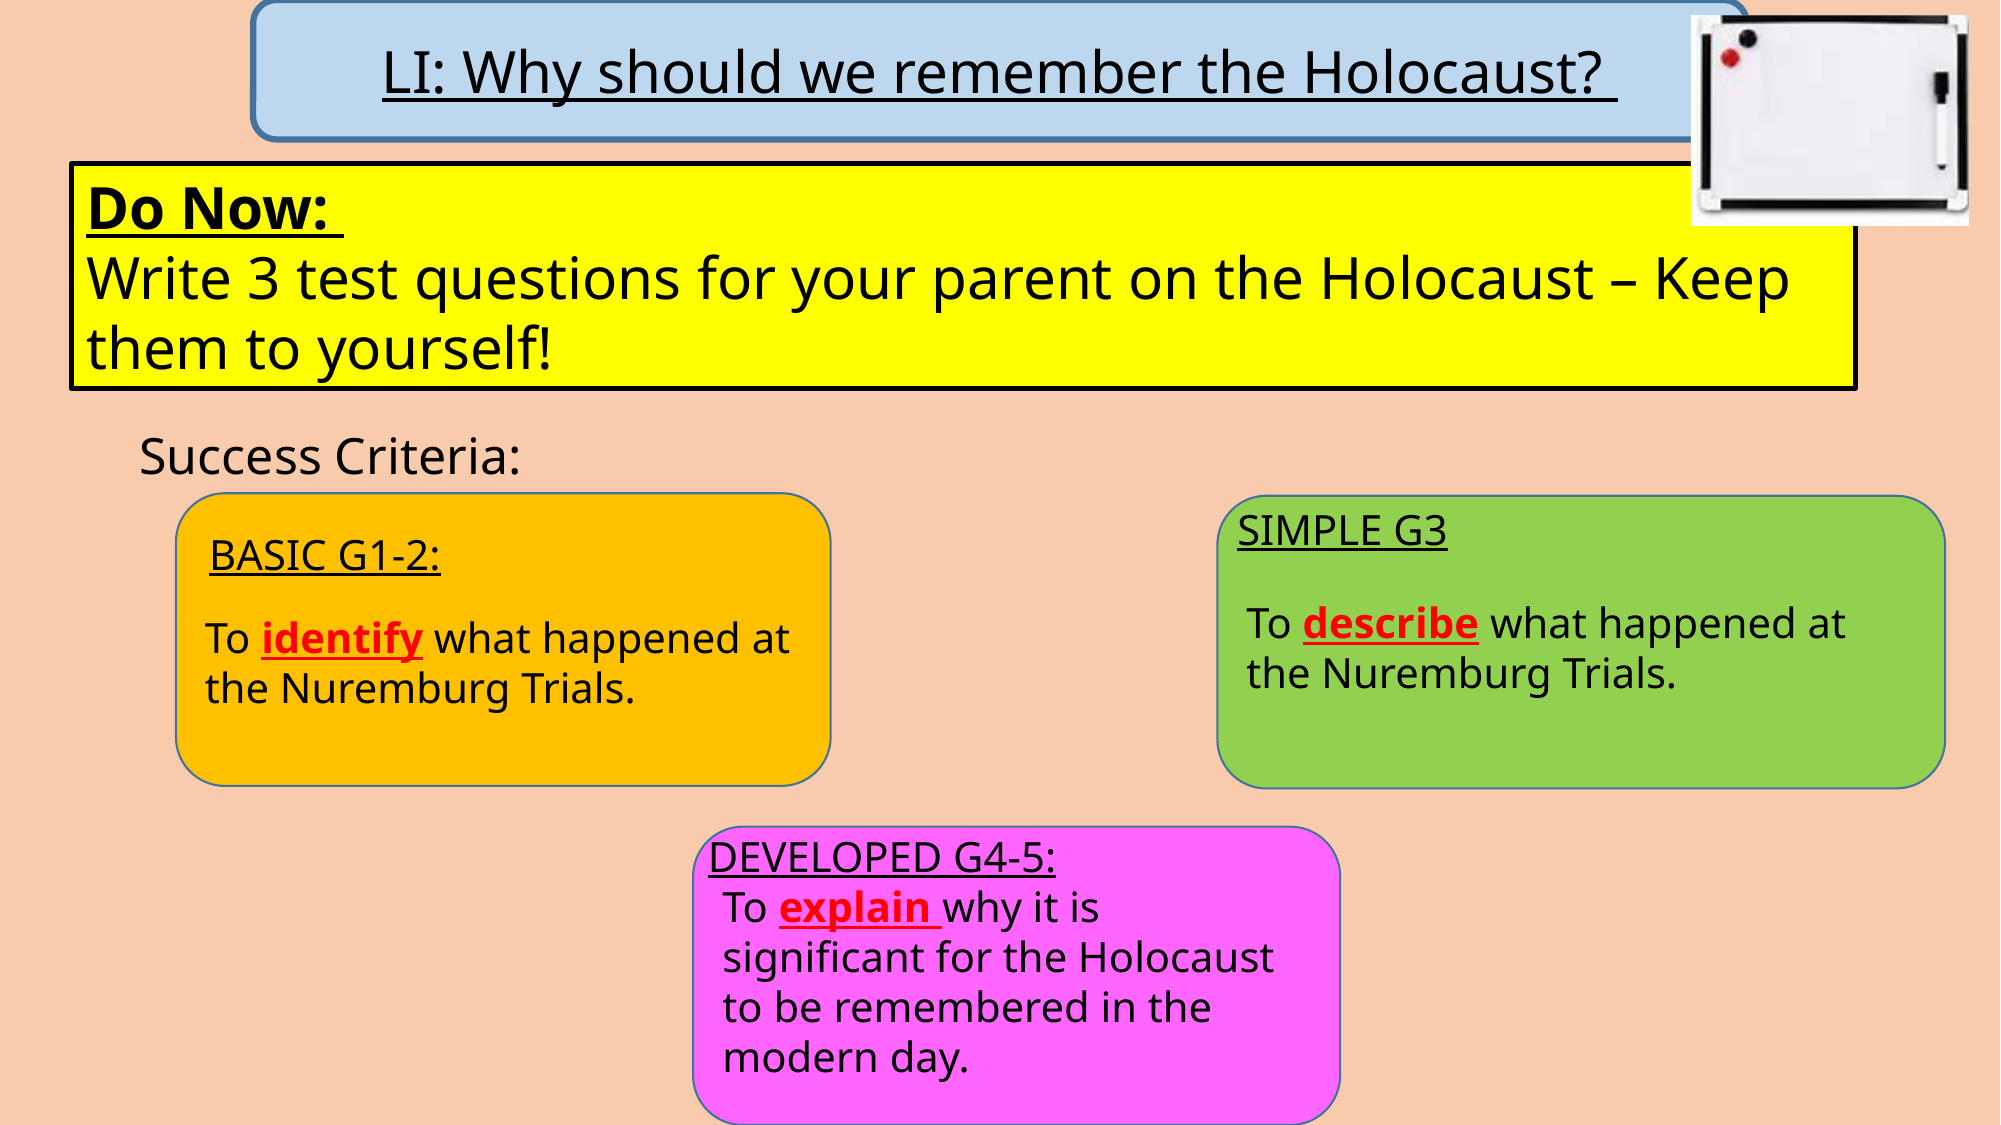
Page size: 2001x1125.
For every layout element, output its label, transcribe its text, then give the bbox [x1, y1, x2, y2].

picture [1690, 15, 1969, 226]
text_box To identify what happened at the Nuremburg Trials. [174, 492, 832, 787]
text_box LI: Why should we remember the Holocaust? [252, 0, 1747, 141]
text_box BASIC G1-2: [194, 538, 583, 586]
text_box To describe what happened at the Nuremburg Trials. [1216, 494, 1947, 790]
text_box To explain why it is significant for the Holocaust to be remembered in the modern day. [692, 825, 1342, 1125]
text_box DEVELOPED G4-5: [693, 823, 1117, 888]
text_box Success Criteria: [124, 417, 652, 538]
text_box Do Now: Write 3 test questions for your parent on the Holocaust – Keep them to yourself! [71, 163, 1856, 389]
text_box SIMPLE G3 [1222, 495, 1582, 561]
